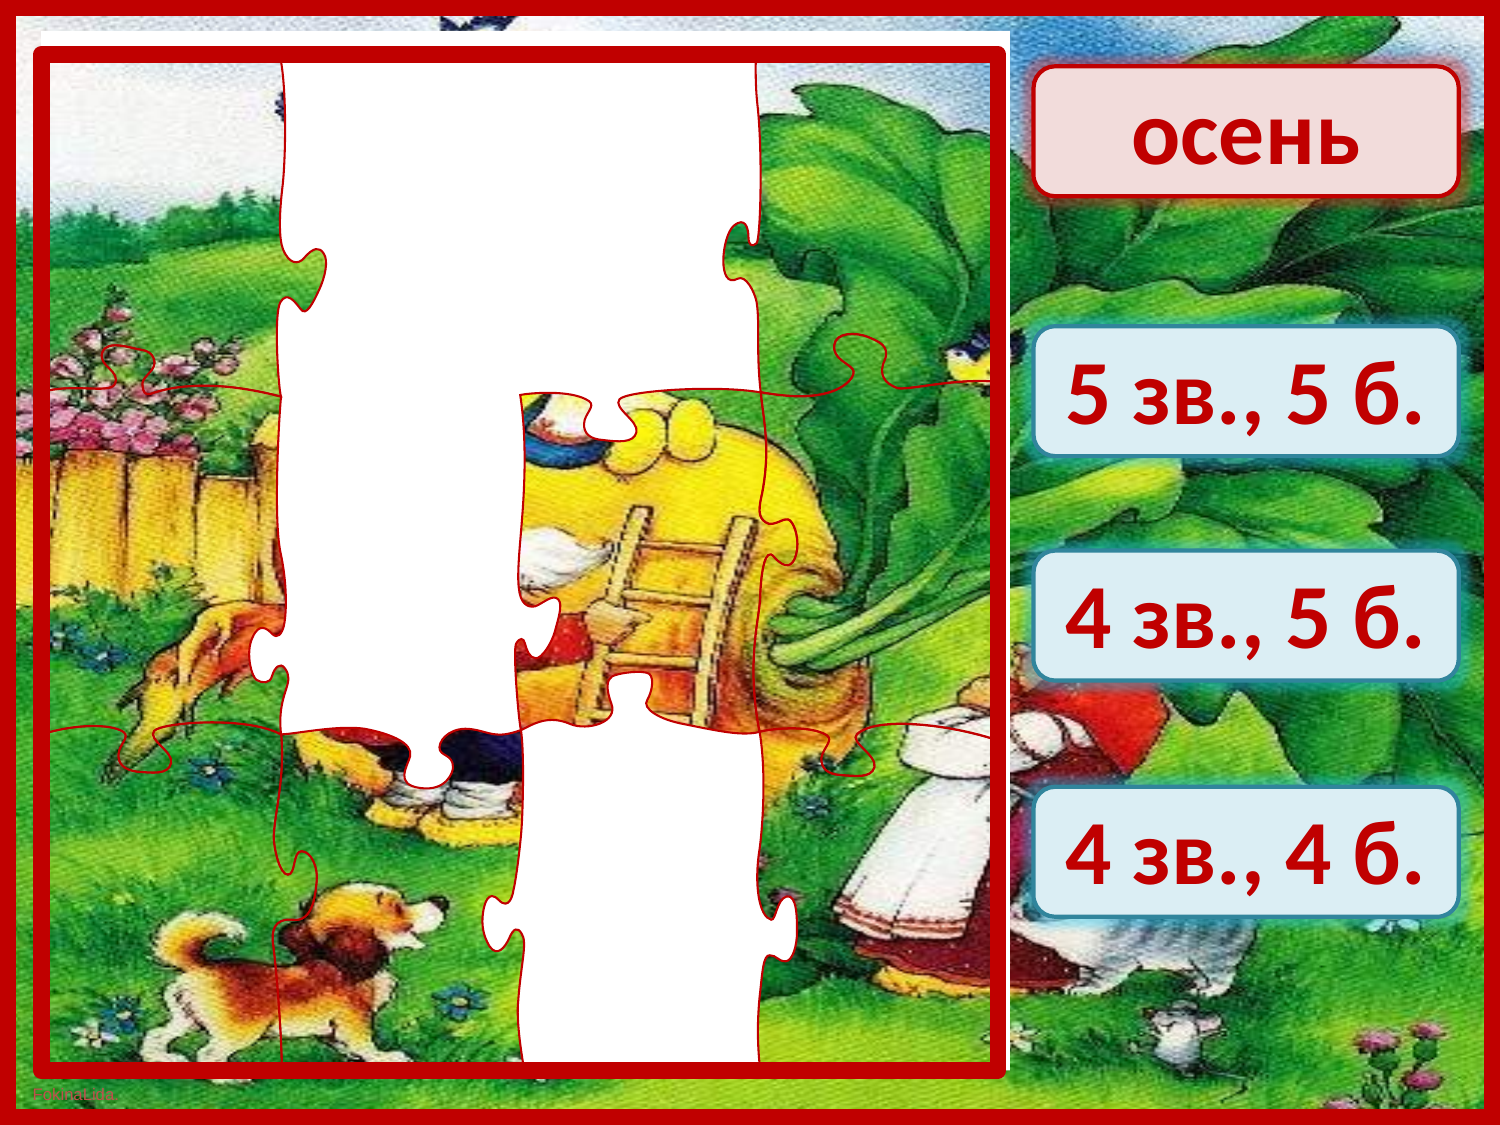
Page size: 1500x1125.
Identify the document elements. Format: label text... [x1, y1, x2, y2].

text_box осень [1031, 64, 1461, 199]
picture [16, 16, 1484, 1109]
text_box 5 зв., 5 б. [1031, 324, 1461, 459]
text_box 4 зв., 5 б. [1031, 548, 1461, 683]
text_box 4 зв., 4 б. [1031, 784, 1461, 919]
text_box [39, 52, 1000, 1072]
text_box [39, 29, 1012, 1072]
